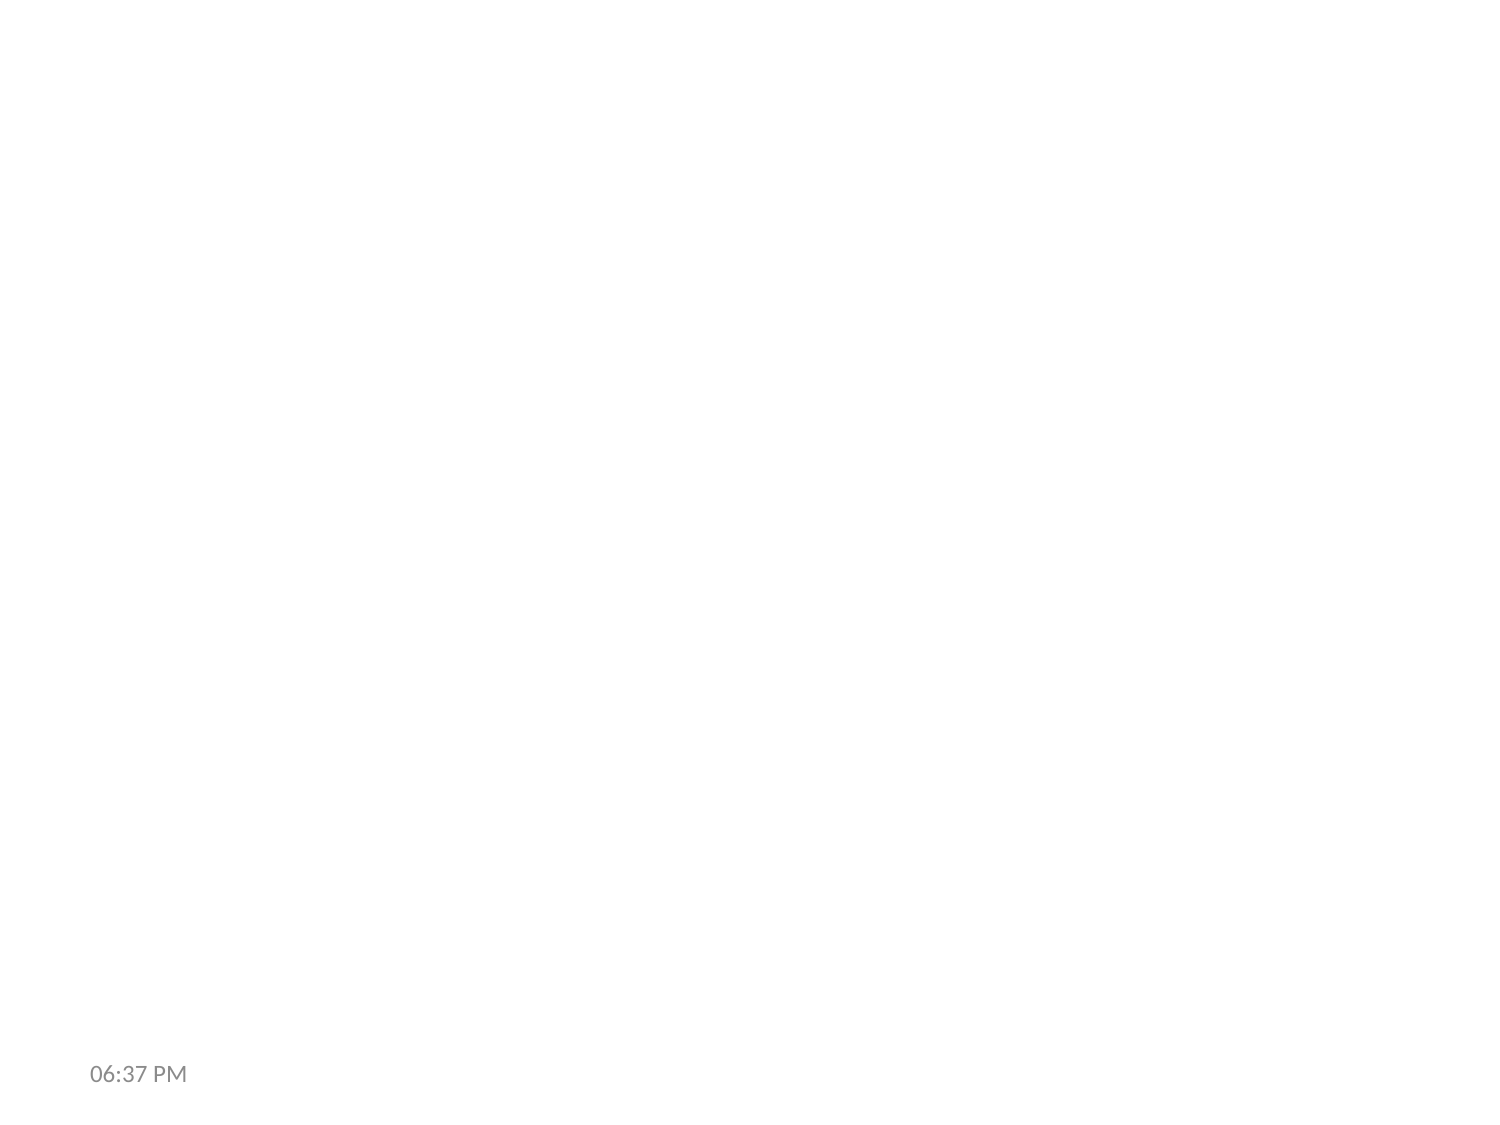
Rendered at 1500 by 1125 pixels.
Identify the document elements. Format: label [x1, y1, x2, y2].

slide_number [75, 1042, 425, 1103]
